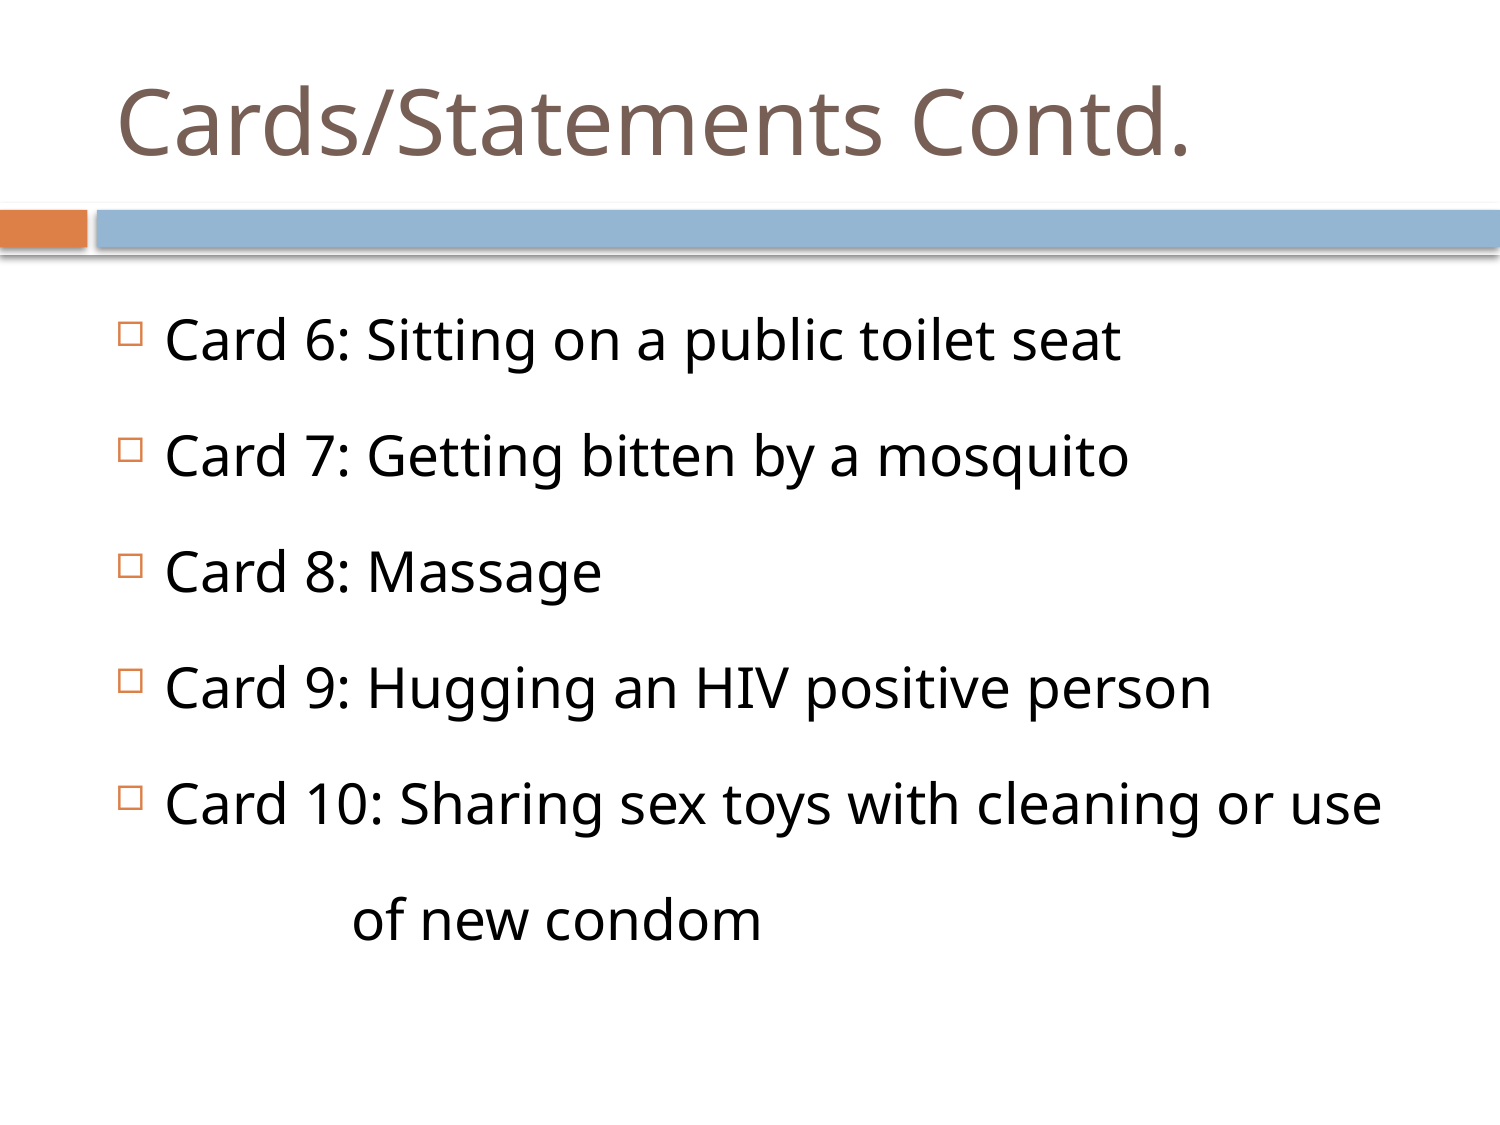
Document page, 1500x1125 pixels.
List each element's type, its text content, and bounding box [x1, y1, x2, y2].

title Cards/Statements Contd. [100, 37, 1439, 201]
list Card 6: Sitting on a public toilet seat Card 7: Getting bitten by a mosquito Card 8: Massage Card 9: Hugging an HIV positive person Card 10: Sharing sex toys with cleaning or use of new condom [100, 262, 1439, 1001]
